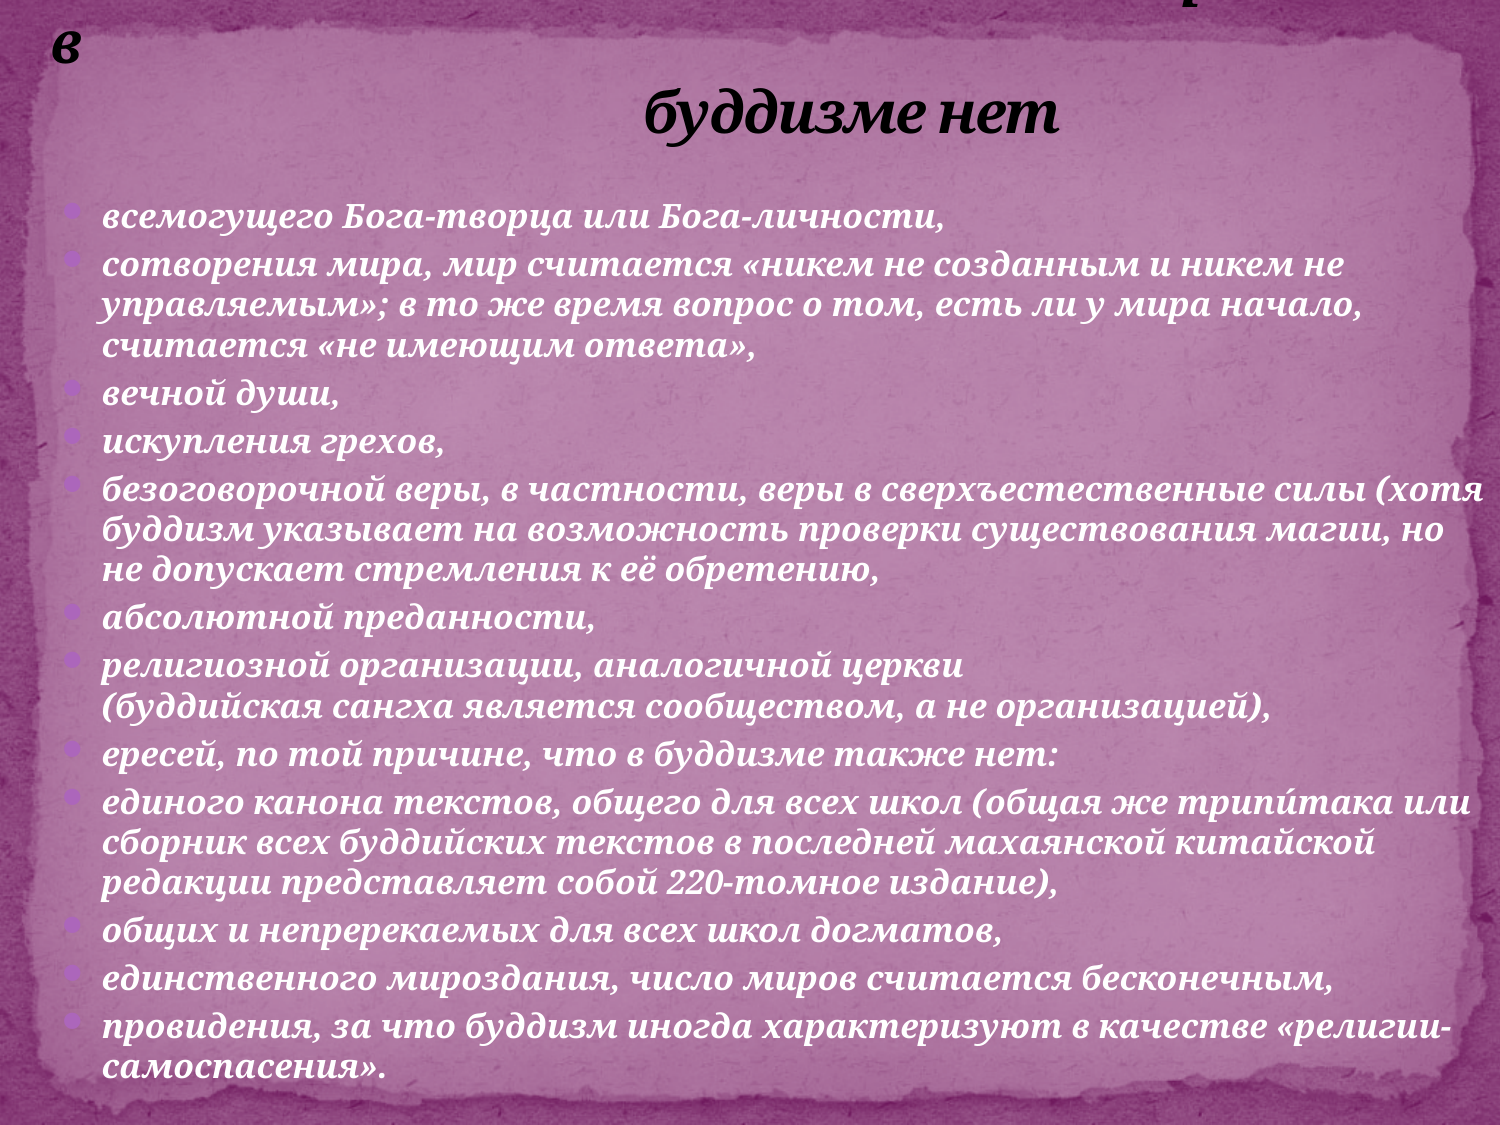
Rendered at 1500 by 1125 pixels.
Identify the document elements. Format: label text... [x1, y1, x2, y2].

list всемогущего Бога-творца или Бога-личности, сотворения мира, мир считается «никем не созданным и никем не управляемым»; в то же время вопрос о том, есть ли у мира начало, считается «не имеющим ответа», вечной души, искупления грехов, безоговорочной веры, в частности, веры в сверхъестественные силы (хотя буддизм указывает на возможность проверки существования магии, но не допускает стремления к её обретению, абсолютной преданности, религиозной организации, аналогичной церкви (буддийская сангха является сообществом, а не организацией), ересей, по той причине, что в буддизме также нет: единого канона текстов, общего для всех школ (общая же трипи́така или сборник всех буддийских текстов в последней махаянской китайской редакции представляет собой 220-томное издание), общих и непререкаемых для всех школ догматов, единственного мироздания, число миров считается бесконечным, провидения, за что буддизм иногда характеризуют в качестве «религии-самоспасения». [46, 187, 1500, 1125]
title В отличие от монотеистических религий в буддизме нет [35, 24, 1465, 153]
